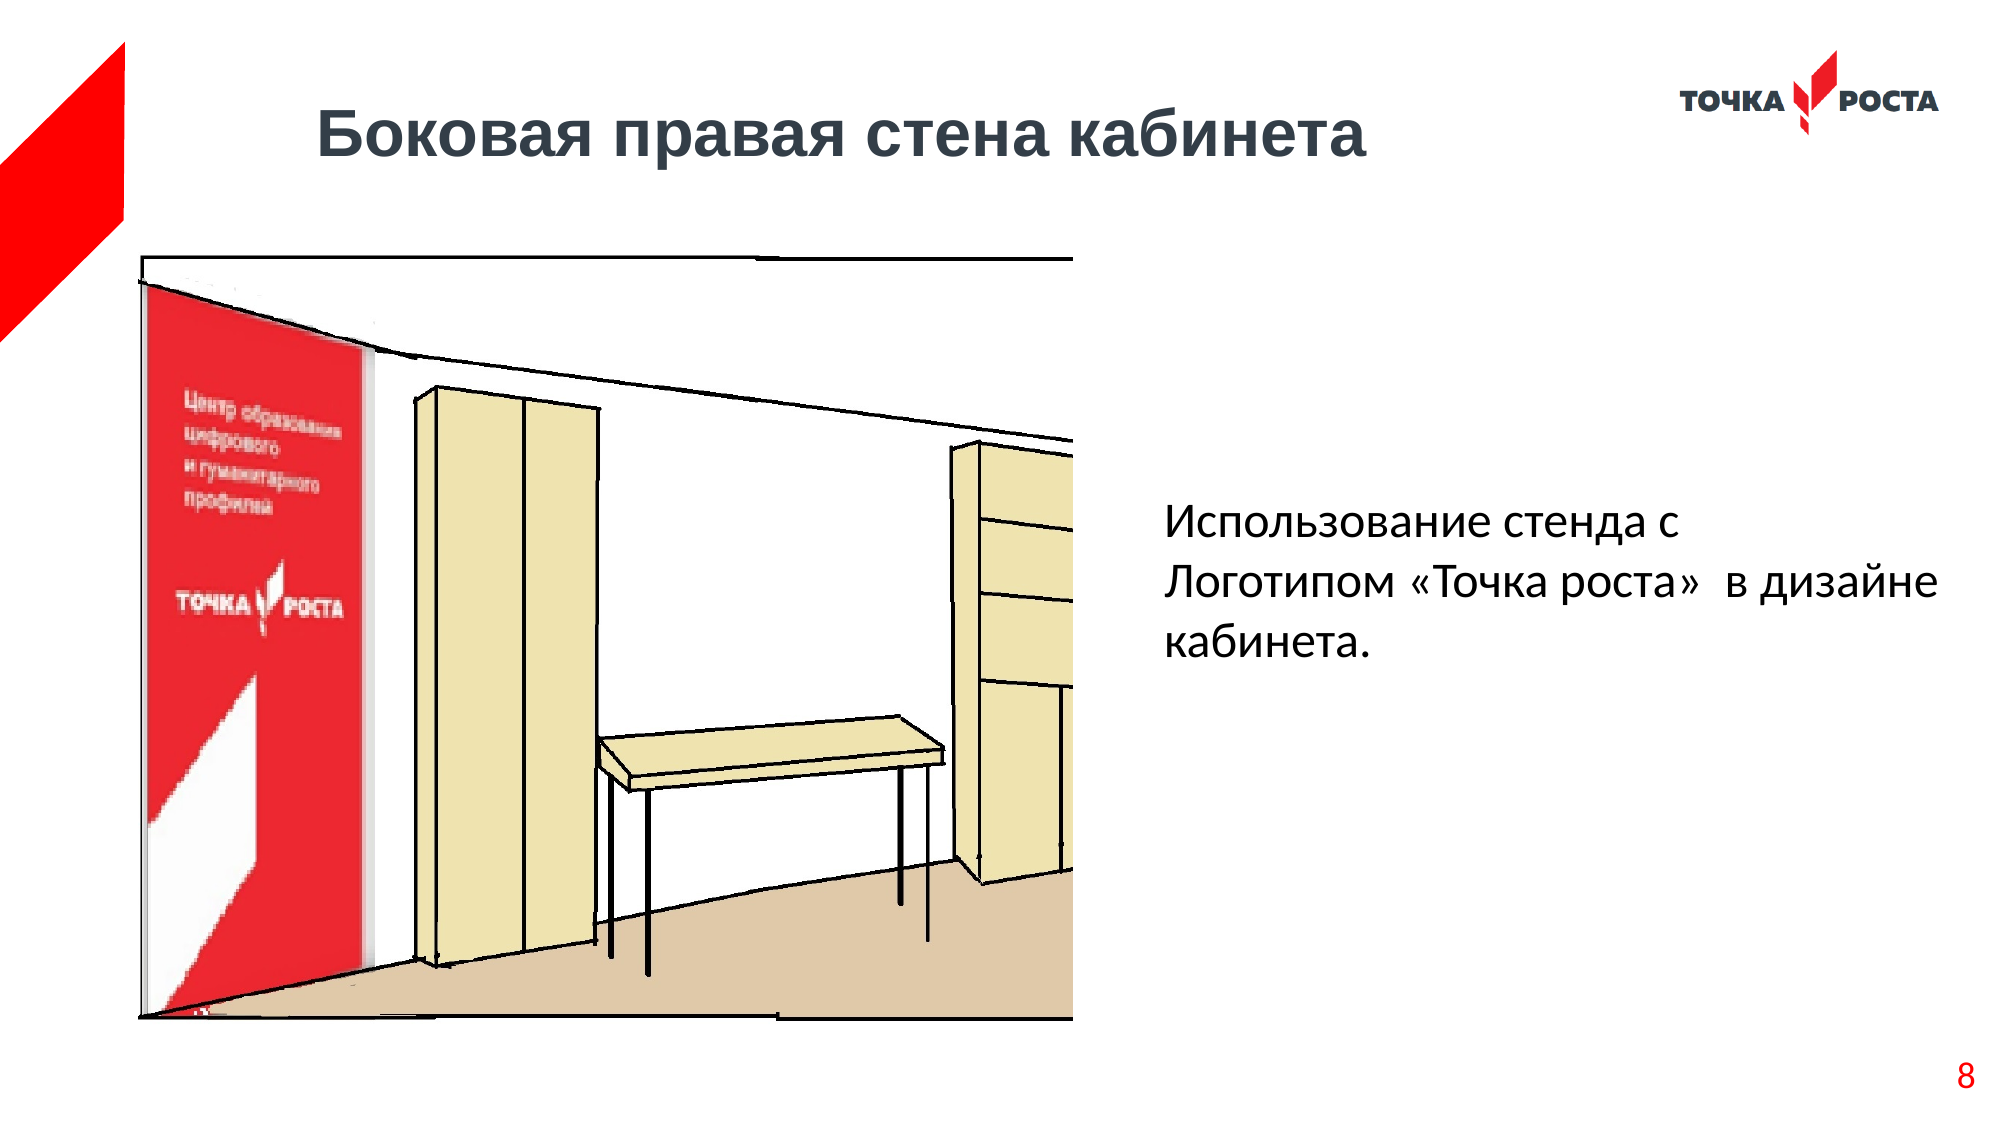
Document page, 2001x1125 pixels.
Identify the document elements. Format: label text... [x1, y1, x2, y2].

title Боковая правая стена кабинета [180, 59, 1503, 211]
picture [137, 192, 1073, 1068]
picture [1671, 42, 1947, 146]
slide_number 8 [1946, 1043, 1984, 1103]
text_box Использование стенда с Логотипом «Точка роста» в дизайне кабинета. [1156, 479, 1947, 735]
